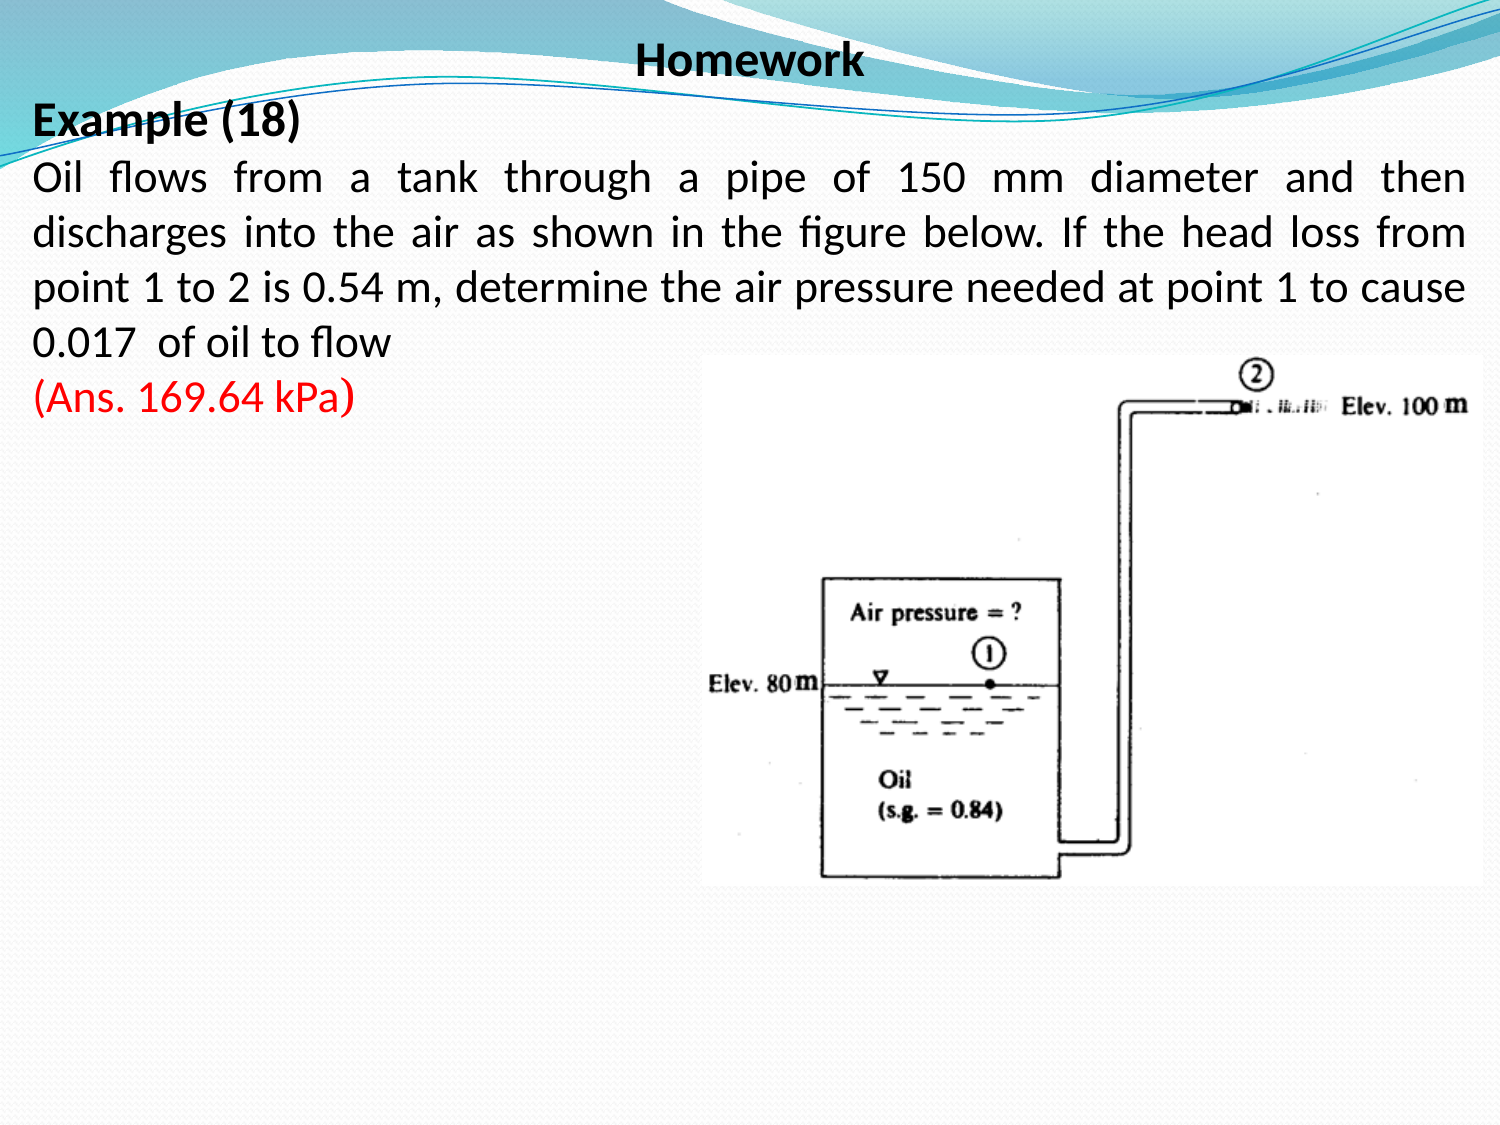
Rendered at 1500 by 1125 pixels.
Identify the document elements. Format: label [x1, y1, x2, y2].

picture [702, 355, 1483, 886]
